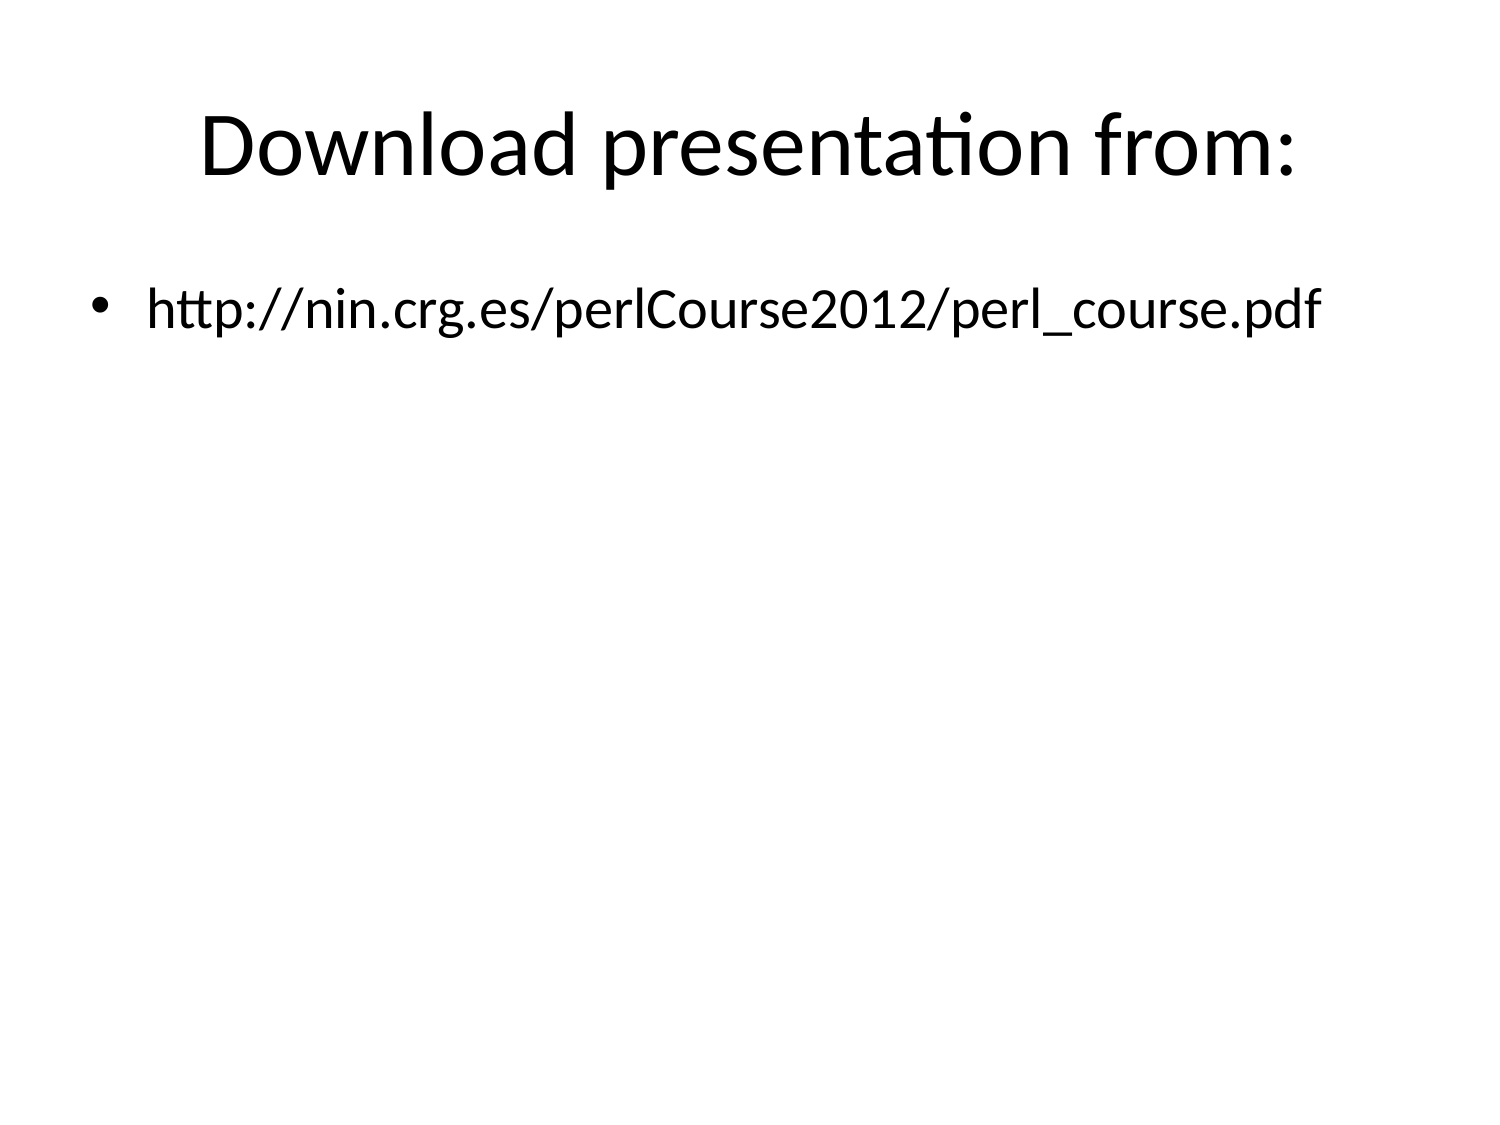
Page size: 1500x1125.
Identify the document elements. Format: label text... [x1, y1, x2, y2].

title Download presentation from: [75, 45, 1425, 233]
list http://nin.crg.es/perlCourse2012/perl_course.pdf [75, 262, 1425, 1005]
